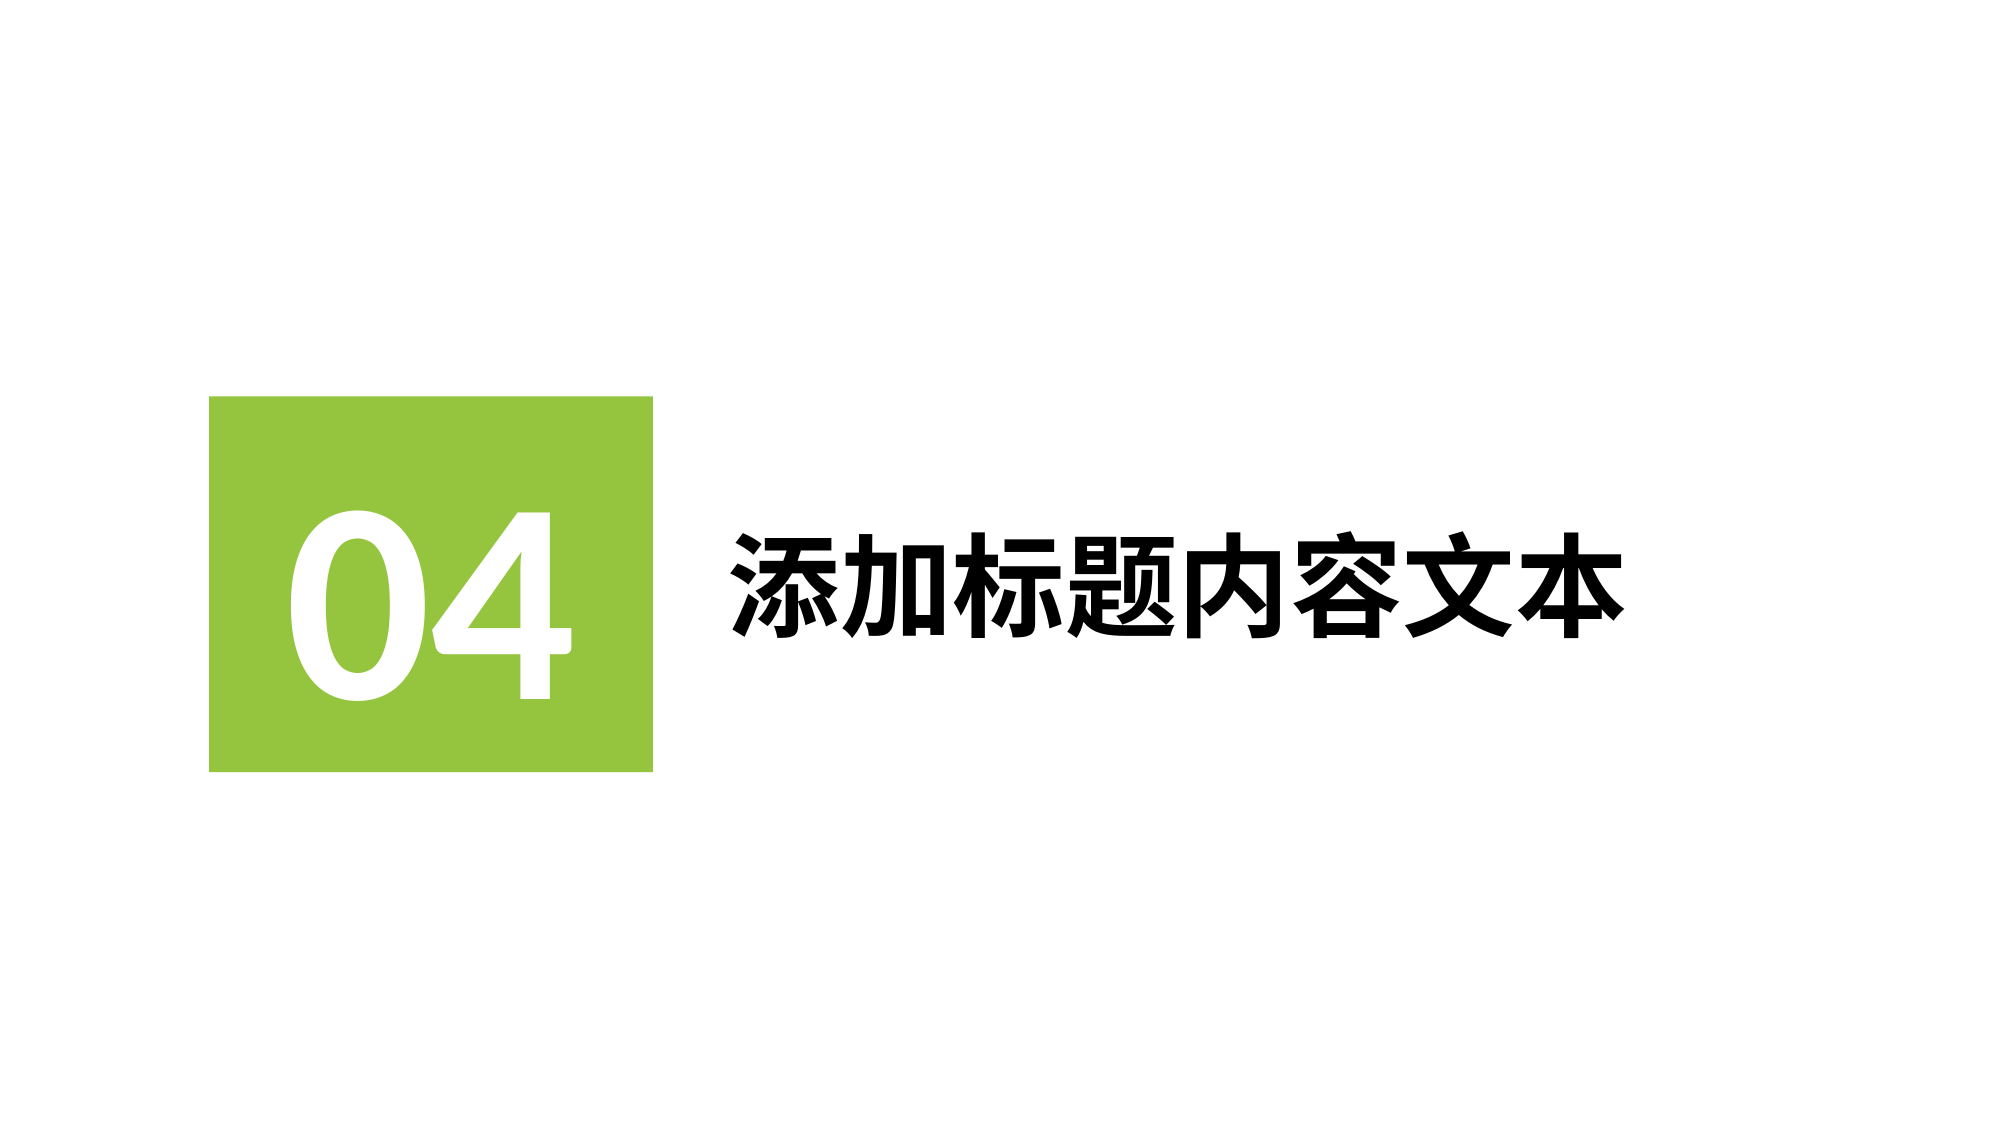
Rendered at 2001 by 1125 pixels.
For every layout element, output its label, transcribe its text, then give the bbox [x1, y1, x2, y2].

text_box 添加标题内容文本 [713, 508, 1643, 659]
text_box 04 [208, 395, 654, 773]
